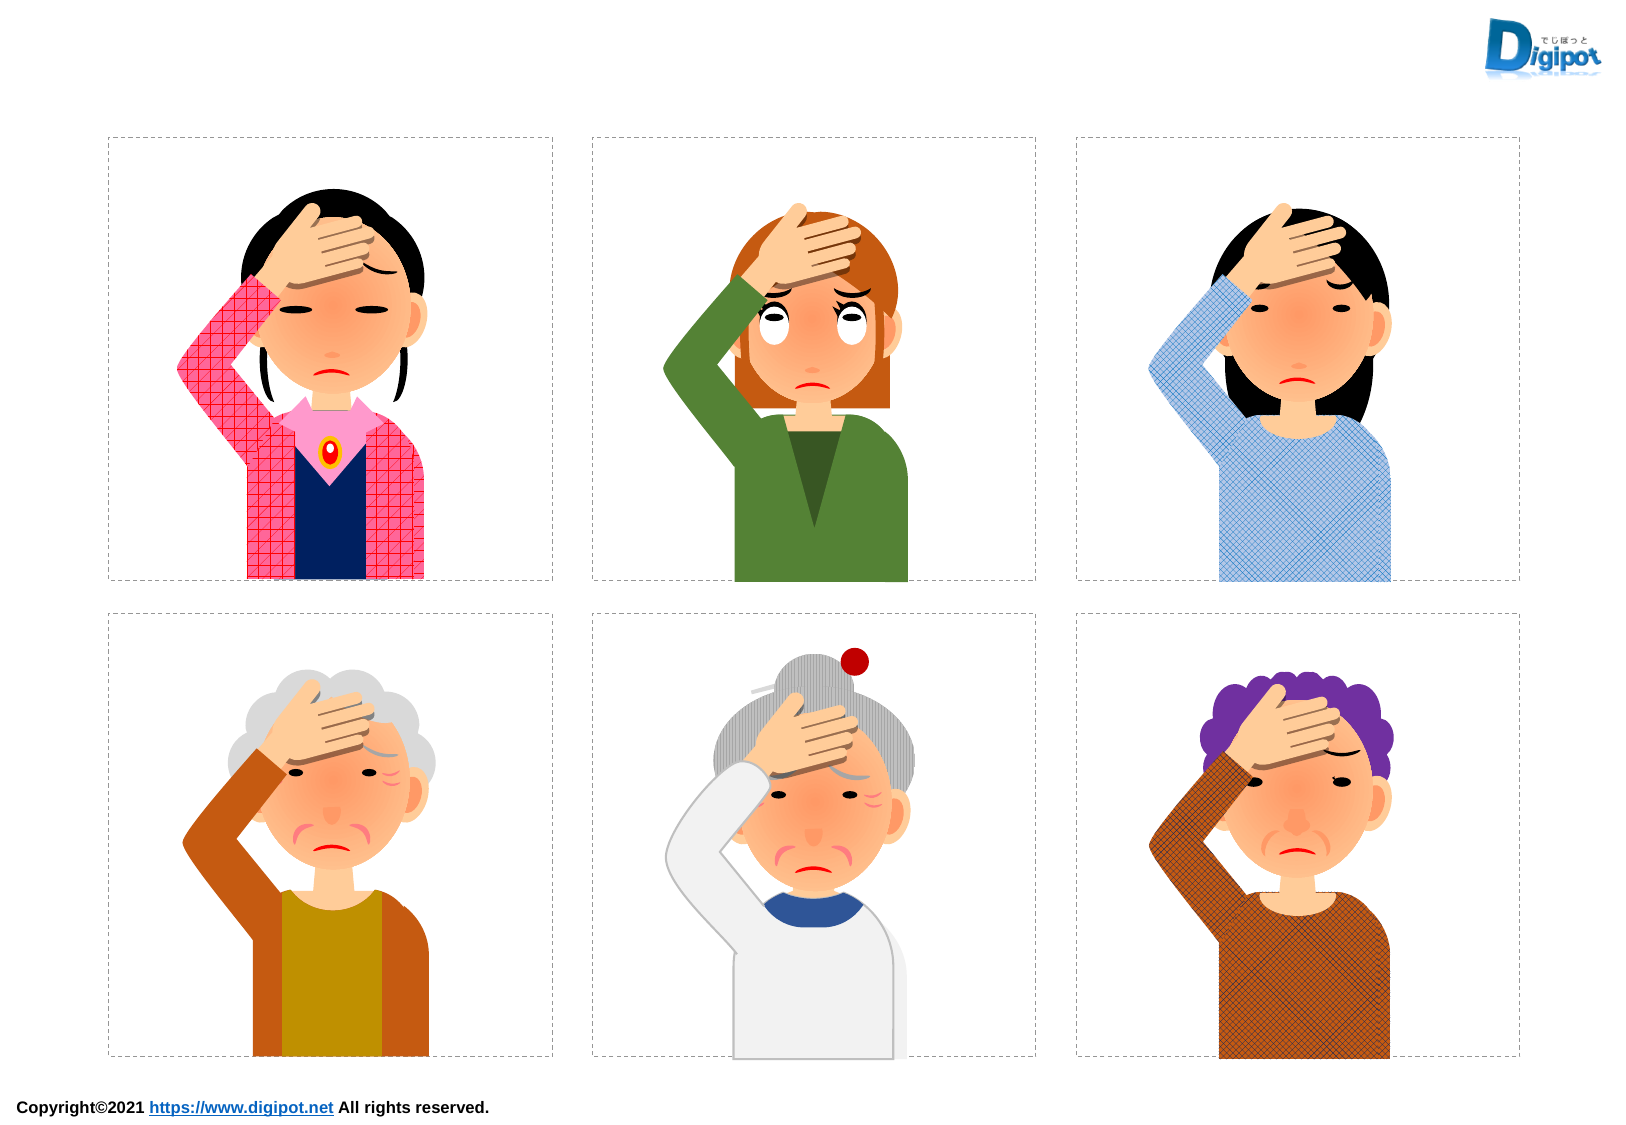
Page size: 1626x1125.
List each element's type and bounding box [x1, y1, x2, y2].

text_box [186, 669, 436, 1057]
picture [1485, 18, 1602, 82]
text_box [669, 206, 909, 583]
text_box [1152, 671, 1394, 1060]
text_box [670, 647, 916, 1060]
text_box [1155, 191, 1391, 583]
text_box [183, 189, 427, 580]
